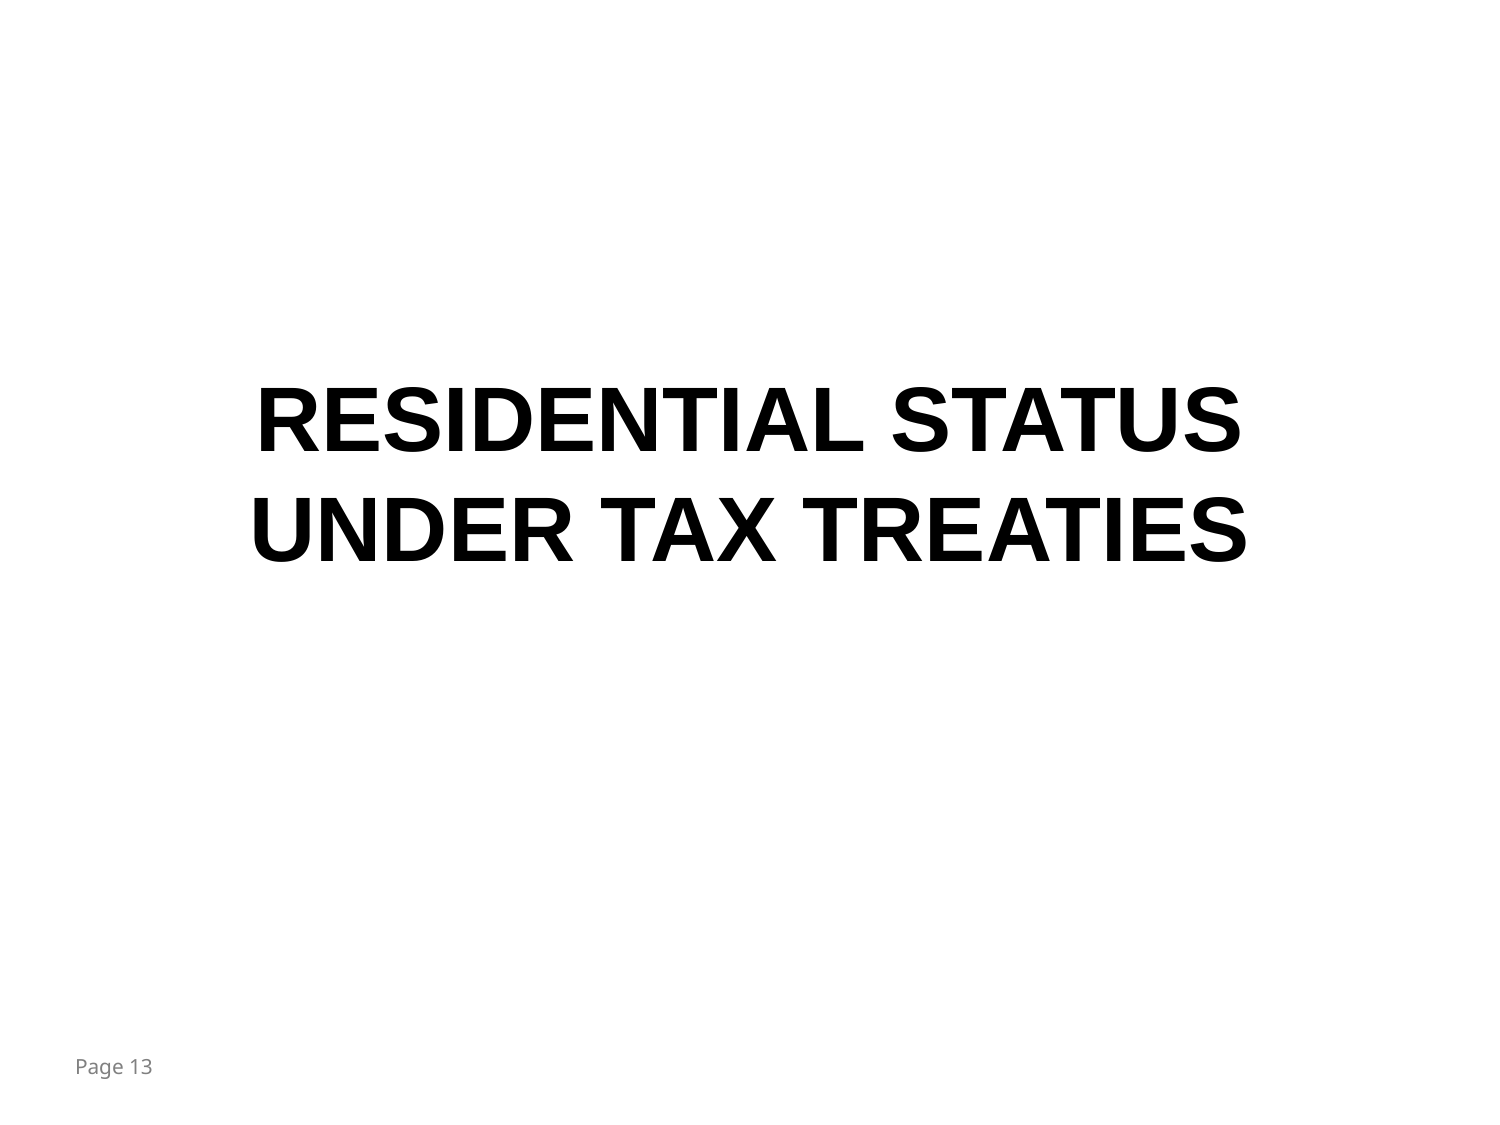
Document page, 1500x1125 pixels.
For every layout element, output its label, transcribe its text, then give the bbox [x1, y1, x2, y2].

title RESIDENTIAL STATUS UNDER TAX TREATIES [112, 349, 1388, 591]
